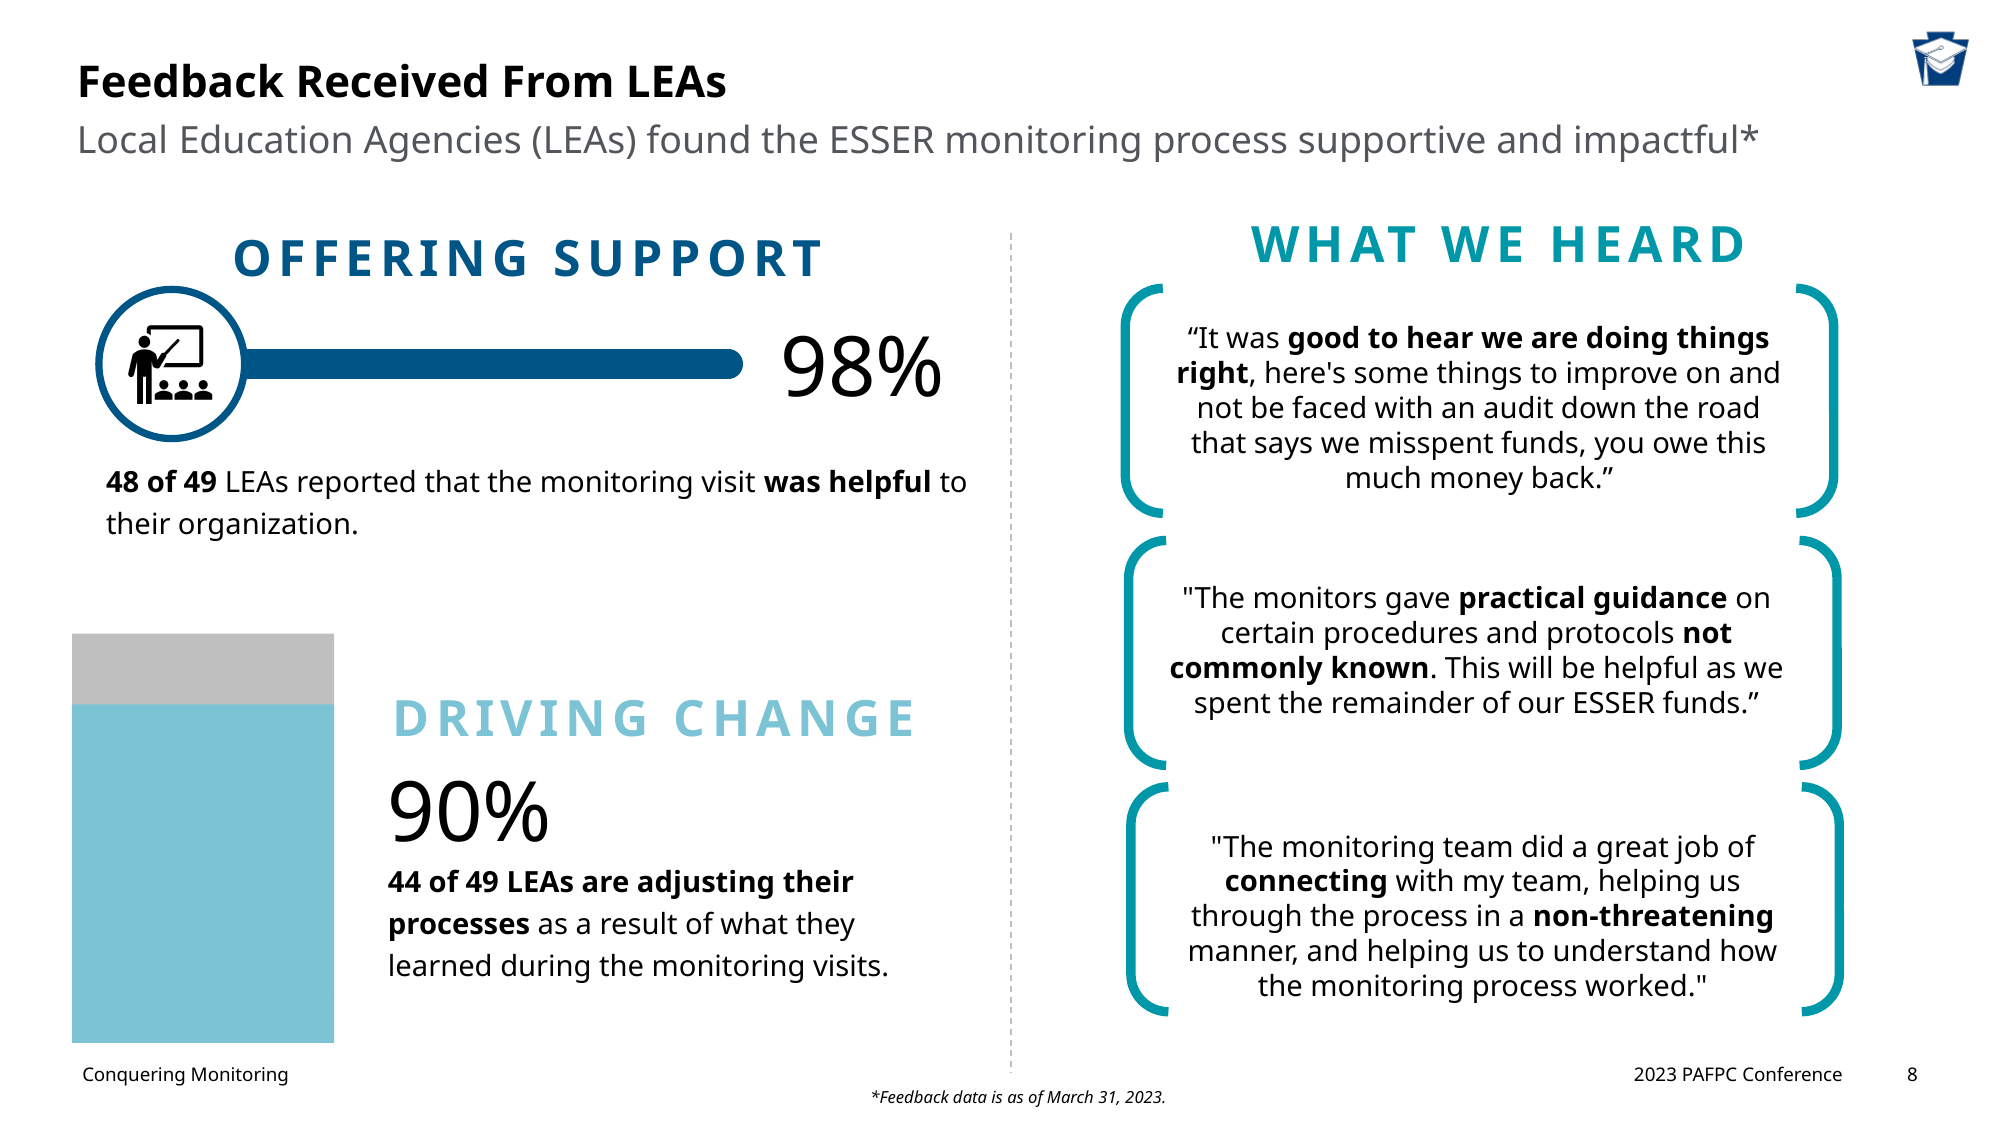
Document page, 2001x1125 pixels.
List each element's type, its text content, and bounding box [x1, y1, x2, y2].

text_box [1124, 287, 1835, 515]
text_box [1130, 786, 1841, 1013]
text_box [1127, 539, 1838, 767]
title Feedback Received From LEAs Local Education Agencies (LEAs) found the ESSER monitoring process supportive and impactful* [73, 49, 1875, 242]
text_box WHAT WE HEARD [1163, 214, 1834, 280]
text_box *Feedback data is as of March 31, 2023. [728, 1062, 1309, 1125]
picture [1904, 21, 1977, 93]
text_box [71, 633, 1049, 1044]
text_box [90, 230, 1102, 547]
